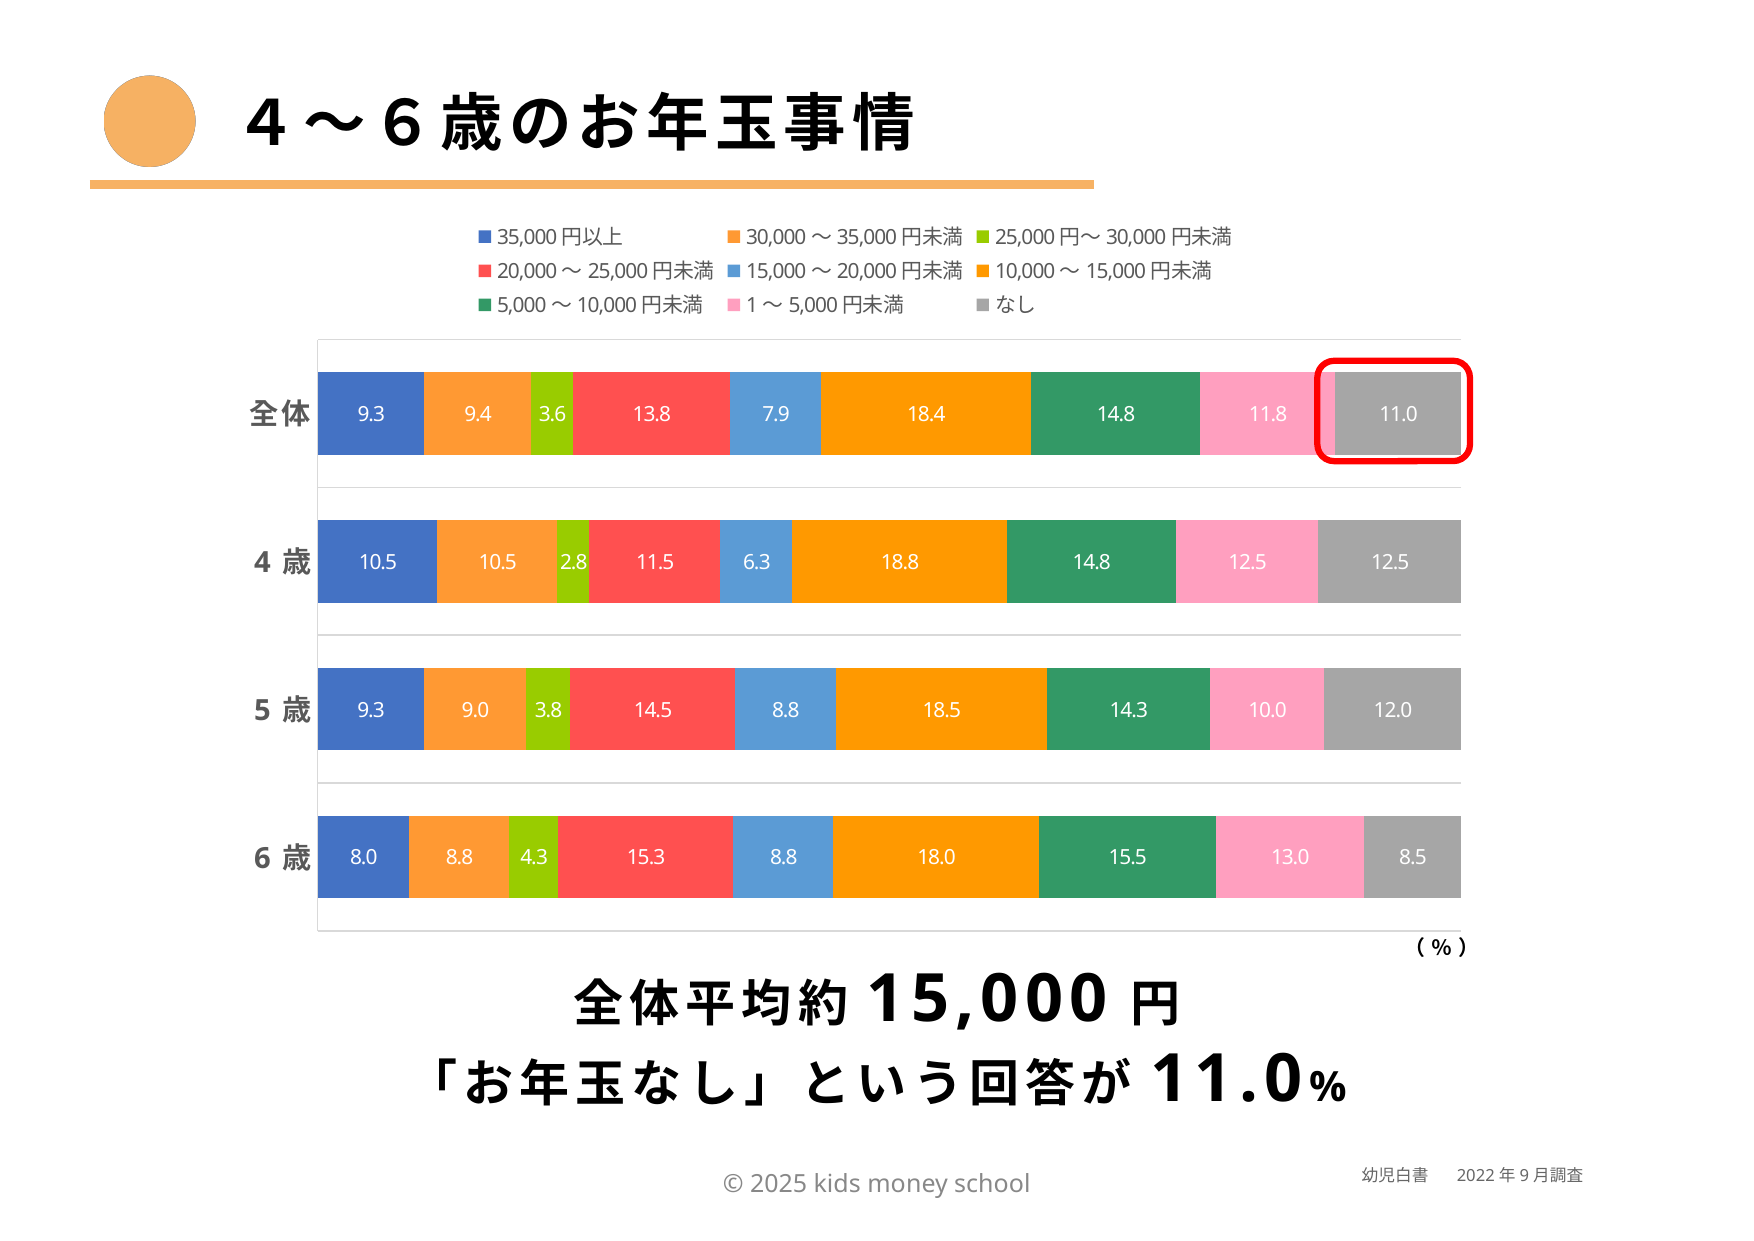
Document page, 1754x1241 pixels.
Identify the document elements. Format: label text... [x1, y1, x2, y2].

chart [224, 205, 1487, 947]
text_box 全体平均約15,000円 「お年玉なし」という回答が11.0% [0, 946, 1754, 1122]
text_box 幼児白書 2022年9月調査 [1346, 1154, 1754, 1195]
text_box ４〜６歳のお年玉事情 [219, 75, 1181, 166]
text_box （％） [1368, 927, 1516, 968]
picture [104, 75, 196, 167]
